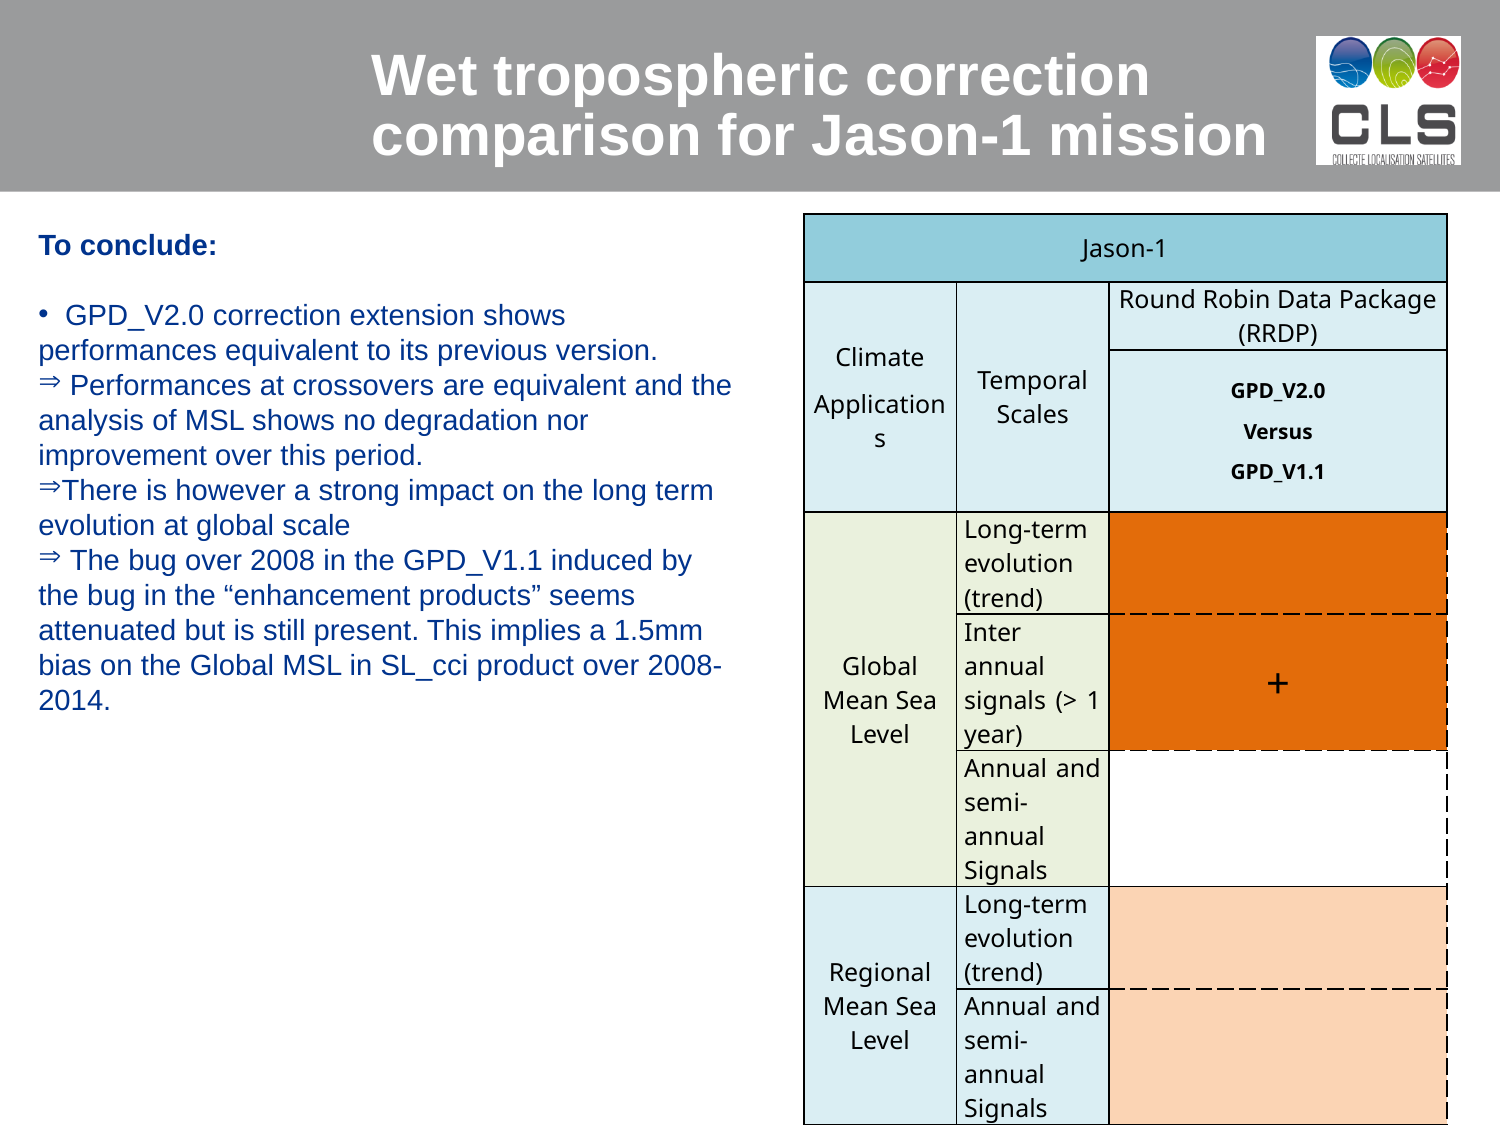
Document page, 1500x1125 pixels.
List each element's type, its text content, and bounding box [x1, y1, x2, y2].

text_box To conclude: GPD_V2.0 correction extension shows performances equivalent to its previous version. Performances at crossovers are equivalent and the analysis of MSL shows no degradation nor improvement over this period. There is however a strong impact on the long term evolution at global scale The bug over 2008 in the GPD_V1.1 induced by the bug in the “enhancement products” seems attenuated but is still present. This implies a 1.5mm bias on the Global MSL in SL_cci product over 2008-2014. [23, 219, 757, 1104]
table_cell GPD_V2.0 Versus GPD_V1.1 [1110, 351, 1446, 511]
table_cell Annual and semi-annual Signals [957, 751, 1108, 886]
table_cell + [1110, 614, 1447, 750]
table_cell Regional Mean Sea Level [805, 887, 956, 1124]
table_cell [1110, 887, 1447, 989]
table_cell Long-term evolution (trend) [957, 887, 1108, 988]
table_cell Long-term evolution (trend) [957, 513, 1108, 613]
table_cell Annual and semi-annual Signals [957, 990, 1108, 1124]
table_cell Global Mean Sea Level [805, 513, 956, 886]
text_box Wet tropospheric correction comparison for Jason-1 mission [356, 40, 1365, 172]
table_cell [1110, 750, 1447, 886]
table_cell Round Robin Data Package (RRDP) [1110, 283, 1446, 349]
table_cell [1110, 989, 1447, 1124]
table_cell Temporal Scales [957, 283, 1108, 511]
picture [1316, 36, 1461, 165]
table_cell [1110, 513, 1447, 614]
table_cell Climate Applications [805, 283, 956, 511]
table_header Jason-1 [805, 215, 1446, 281]
table_cell Inter annual signals (> 1 year) [957, 615, 1108, 750]
